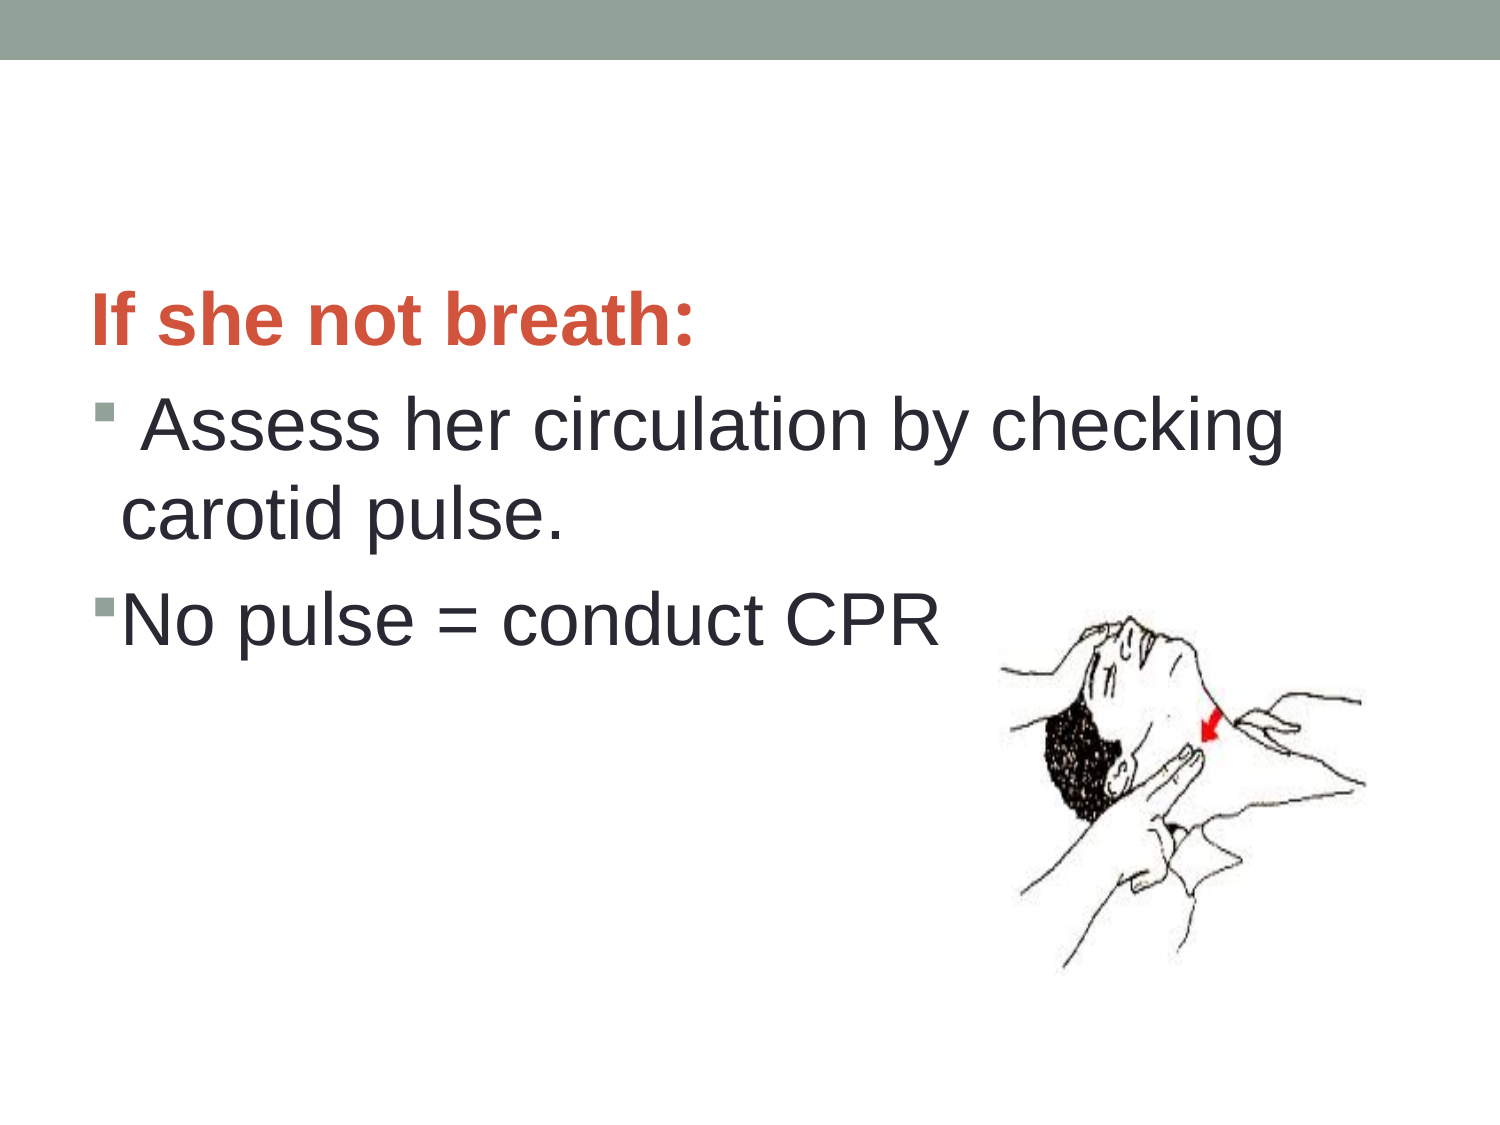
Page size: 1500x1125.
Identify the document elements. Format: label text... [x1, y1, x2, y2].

list :If she not breath Assess her circulation by checking carotid pulse. No pulse = conduct CPR [75, 262, 1425, 740]
picture [997, 609, 1377, 977]
